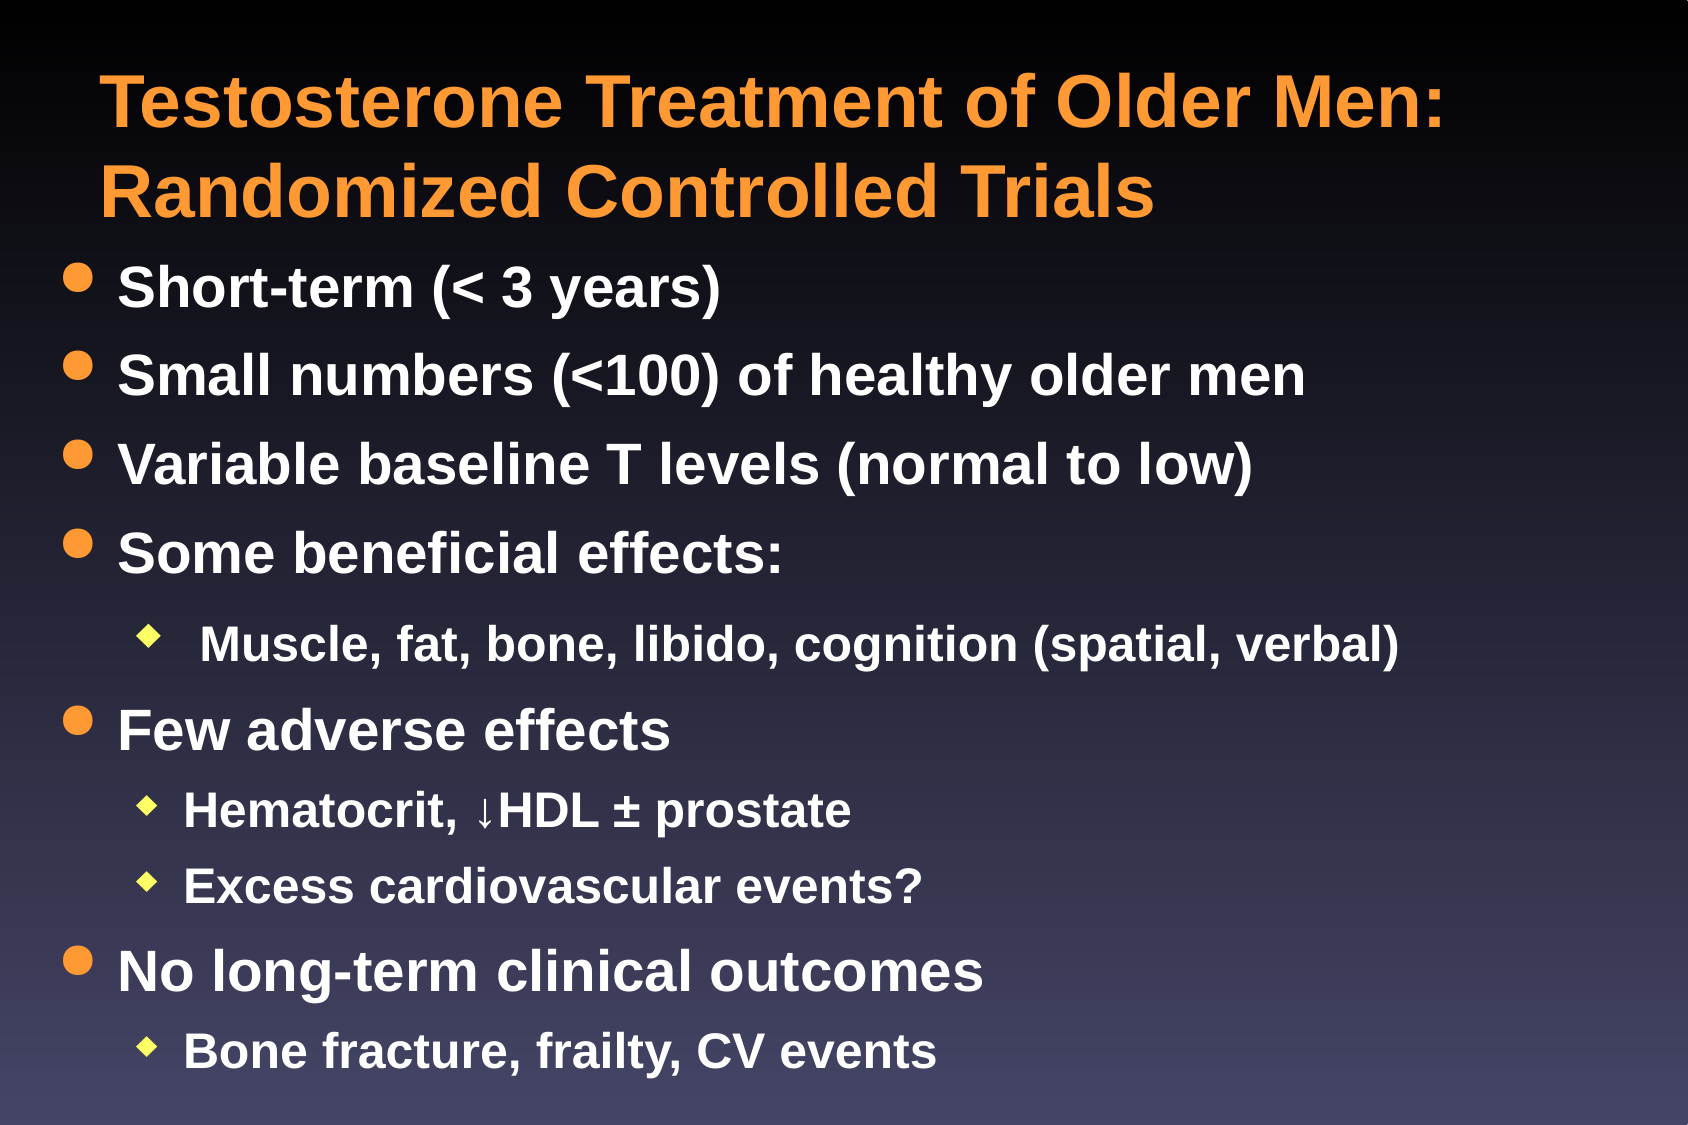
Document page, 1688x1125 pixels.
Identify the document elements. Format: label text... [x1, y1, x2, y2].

list Short-term (< 3 years) Small numbers (<100) of healthy older men Variable baseline T levels (normal to low) Some beneficial effects: Muscle, fat, bone, libido, cognition (spatial, verbal) Few adverse effects Hematocrit, ↓HDL ± prostate Excess cardiovascular events? No long-term clinical outcomes Bone fracture, frailty, CV events [46, 234, 1688, 1125]
title Testosterone Treatment of Older Men: Randomized Controlled Trials [84, 45, 1648, 233]
